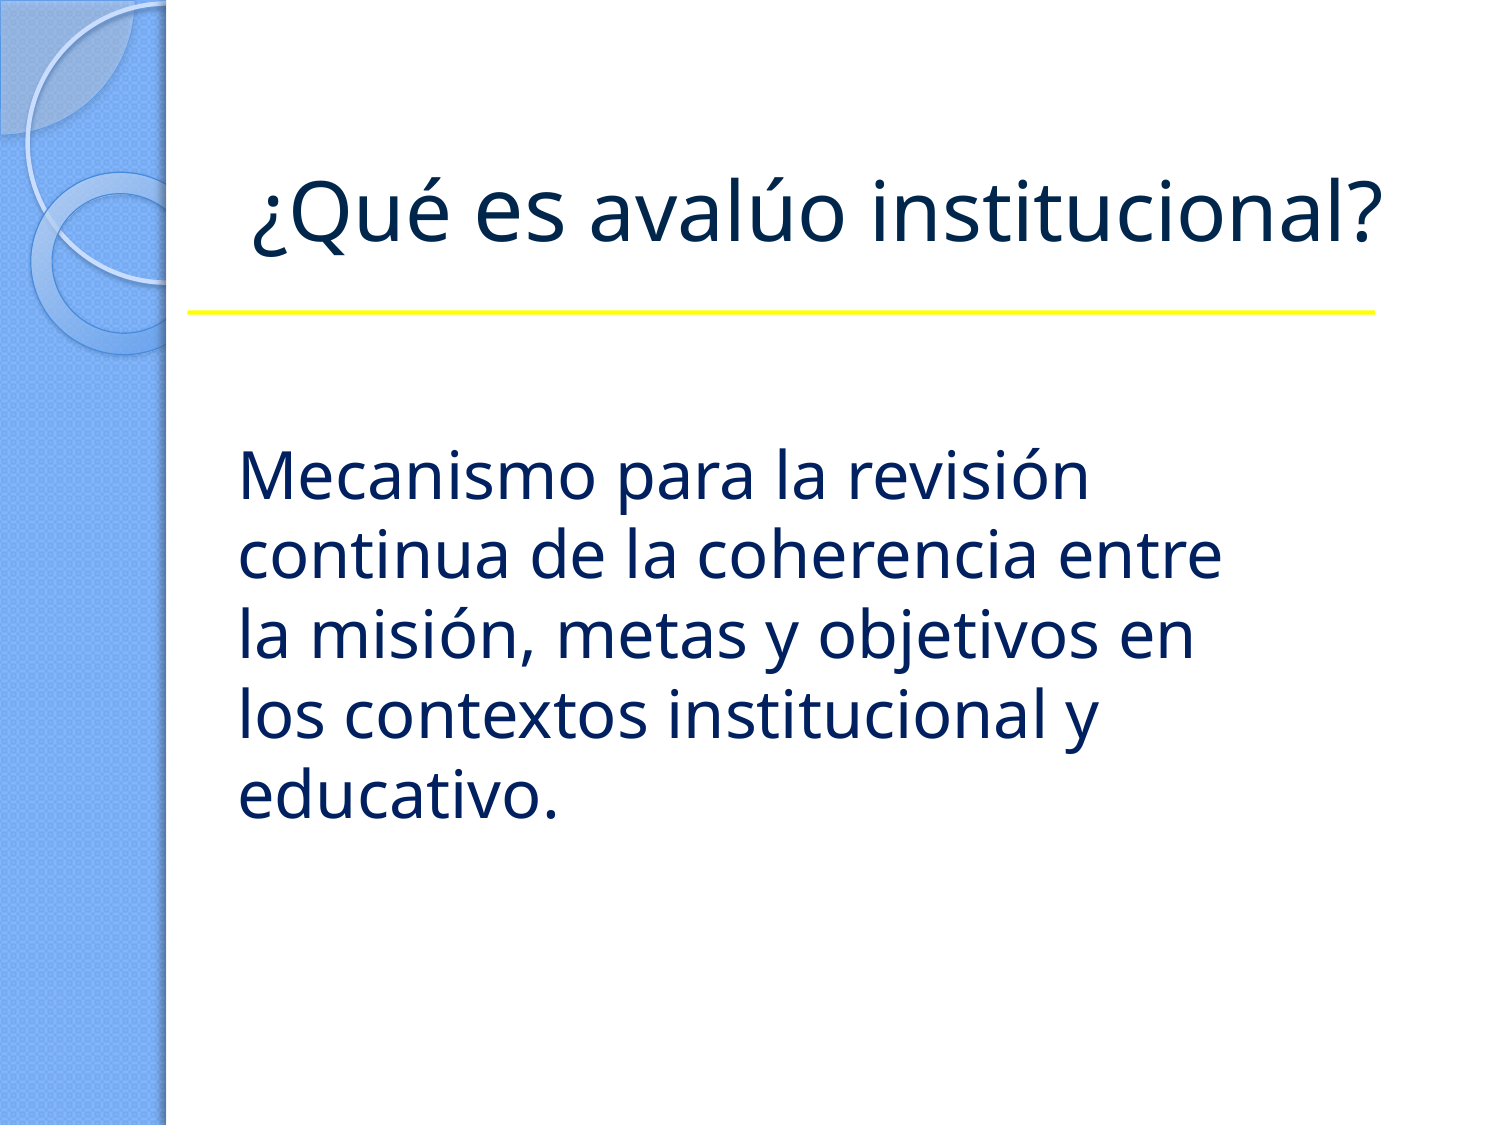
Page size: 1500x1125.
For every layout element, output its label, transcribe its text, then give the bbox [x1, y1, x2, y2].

list Mecanismo para la revisión continua de la coherencia entre la misión, metas y objetivos en los contextos institucional y educativo. [162, 425, 1288, 925]
title ¿Qué es avalúo institucional? [237, 112, 1425, 300]
